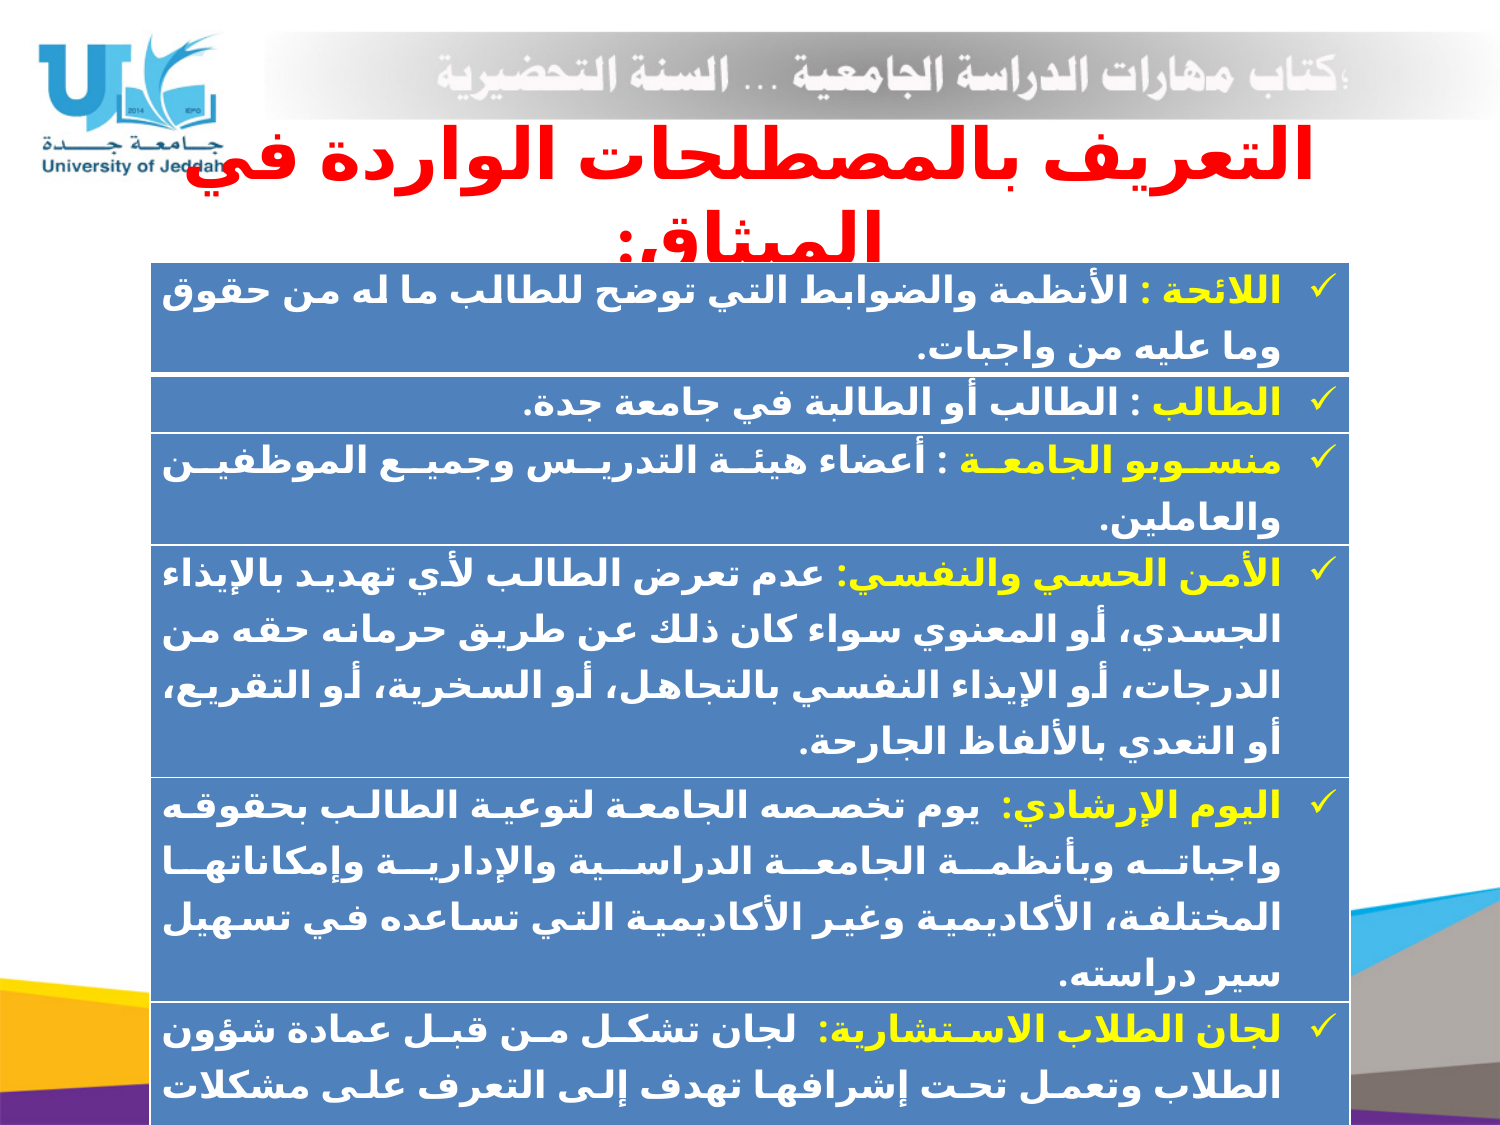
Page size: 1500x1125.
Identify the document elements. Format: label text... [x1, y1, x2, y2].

table_cell منسوبو الجامعة : أعضاء هيئة التدريس وجميع الموظفين والعاملين. [151, 434, 1349, 544]
table_cell لجان الطلاب الاستشارية: لجان تشكل من قبل عمادة شؤون الطلاب وتعمل تحت إشرافها تهدف إلى التعرف على مشكلات الطالب، والمعوقات التي تواجههم في سير دراستهم الجامعية، ومشاركة الطلاب في وضع المقترحات، وإيجاد الحلول المناسبة لها. [151, 1003, 1349, 1125]
table_cell اليوم الإرشادي: يوم تخصصه الجامعة لتوعية الطالب بحقوقه واجباته وبأنظمة الجامعة الدراسية والإدارية وإمكاناتها المختلفة، الأكاديمية وغير الأكاديمية التي تساعده في تسهيل سير دراسته. [151, 778, 1349, 1001]
table_cell الطالب : الطالب أو الطالبة في جامعة جدة. [151, 377, 1349, 432]
title التعريف بالمصطلحات الواردة في الميثاق: [75, 99, 1425, 288]
table_header اللائحة : الأنظمة والضوابط التي توضح للطالب ما له من حقوق وما عليه من واجبات. [151, 263, 1349, 372]
picture [0, 0, 1500, 1125]
table_cell الأمن الحسي والنفسي: عدم تعرض الطالب لأي تهديد بالإيذاء الجسدي، أو المعنوي سواء كان ذلك عن طريق حرمانه حقه من الدرجات، أو الإيذاء النفسي بالتجاهل، أو السخرية، أو التقريع، أو التعدي بالألفاظ الجارحة. [151, 546, 1349, 777]
